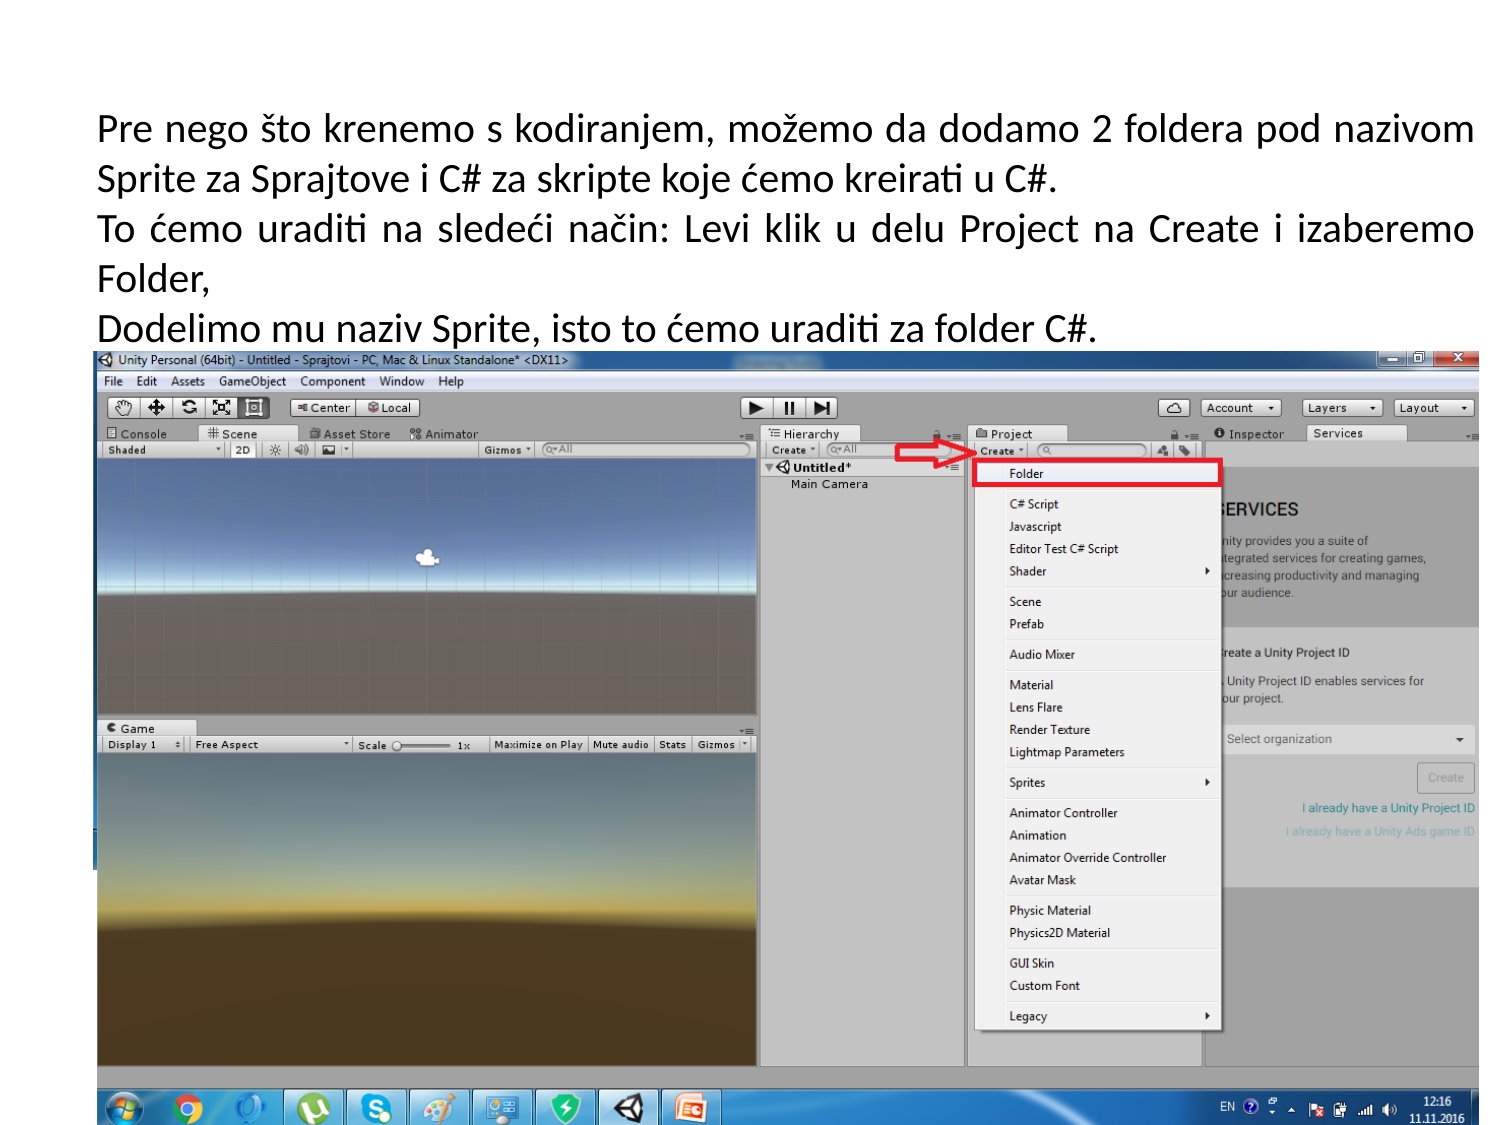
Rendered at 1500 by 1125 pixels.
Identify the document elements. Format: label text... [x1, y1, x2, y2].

text_box Pre nego što krenemo s kodiranjem, možemo da dodamo 2 foldera pod nazivom Sprite za Sprajtove i C# za skripte koje ćemo kreirati u C#. To ćemo uraditi na sledeći način: Levi klik u delu Project na Create i izaberemo Folder, Dodelimo mu naziv Sprite, isto to ćemo uraditi za folder C#. [82, 93, 1491, 359]
picture [93, 351, 1479, 1125]
